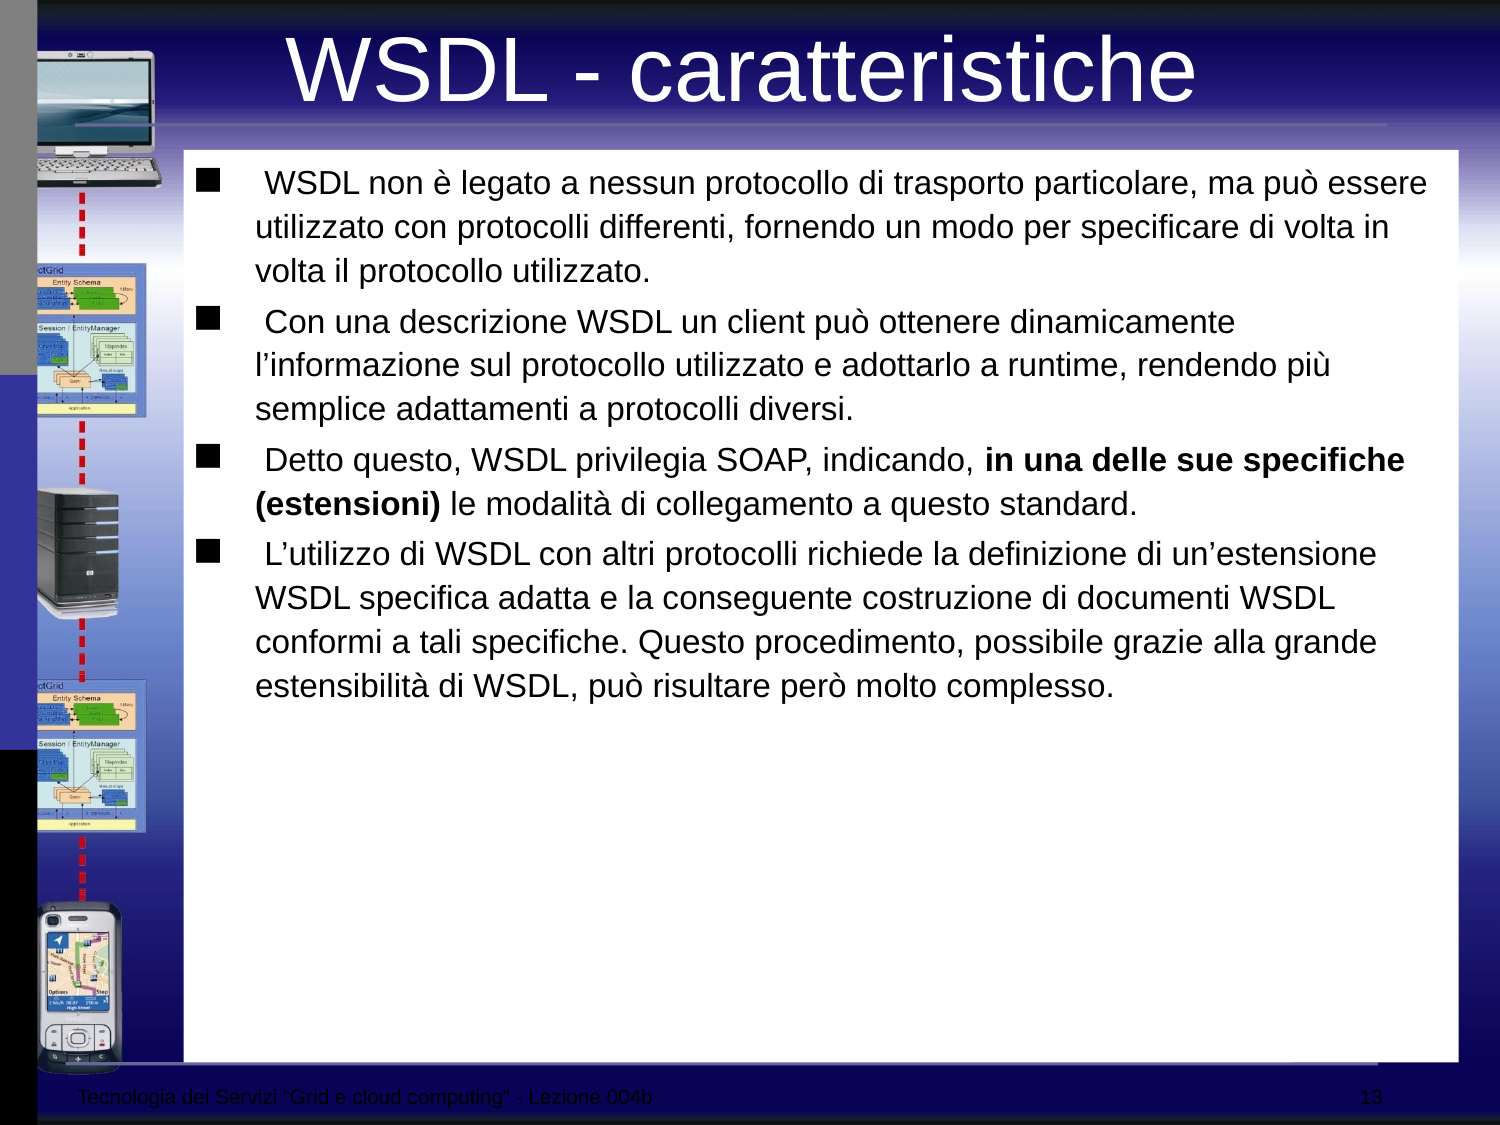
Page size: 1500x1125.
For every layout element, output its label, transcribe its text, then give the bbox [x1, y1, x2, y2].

picture [38, 0, 1500, 1125]
title WSDL - caratteristiche [105, 12, 1381, 118]
list WSDL non è legato a nessun protocollo di trasporto particolare, ma può essere utilizzato con protocolli differenti, fornendo un modo per specificare di volta in volta il protocollo utilizzato. Con una descrizione WSDL un client può ottenere dinamicamente l’informazione sul protocollo utilizzato e adottarlo a runtime, rendendo più semplice adattamenti a protocolli diversi. Detto questo, WSDL privilegia SOAP, indicando, in una delle sue specifiche (estensioni) le modalità di collegamento a questo standard. L’utilizzo di WSDL con altri protocolli richiede la definizione di un’estensione WSDL specifica adatta e la conseguente costruzione di documenti WSDL conformi a tali specifiche. Questo procedimento, possibile grazie alla grande estensibilità di WSDL, può risultare però molto complesso. [183, 149, 1459, 1063]
